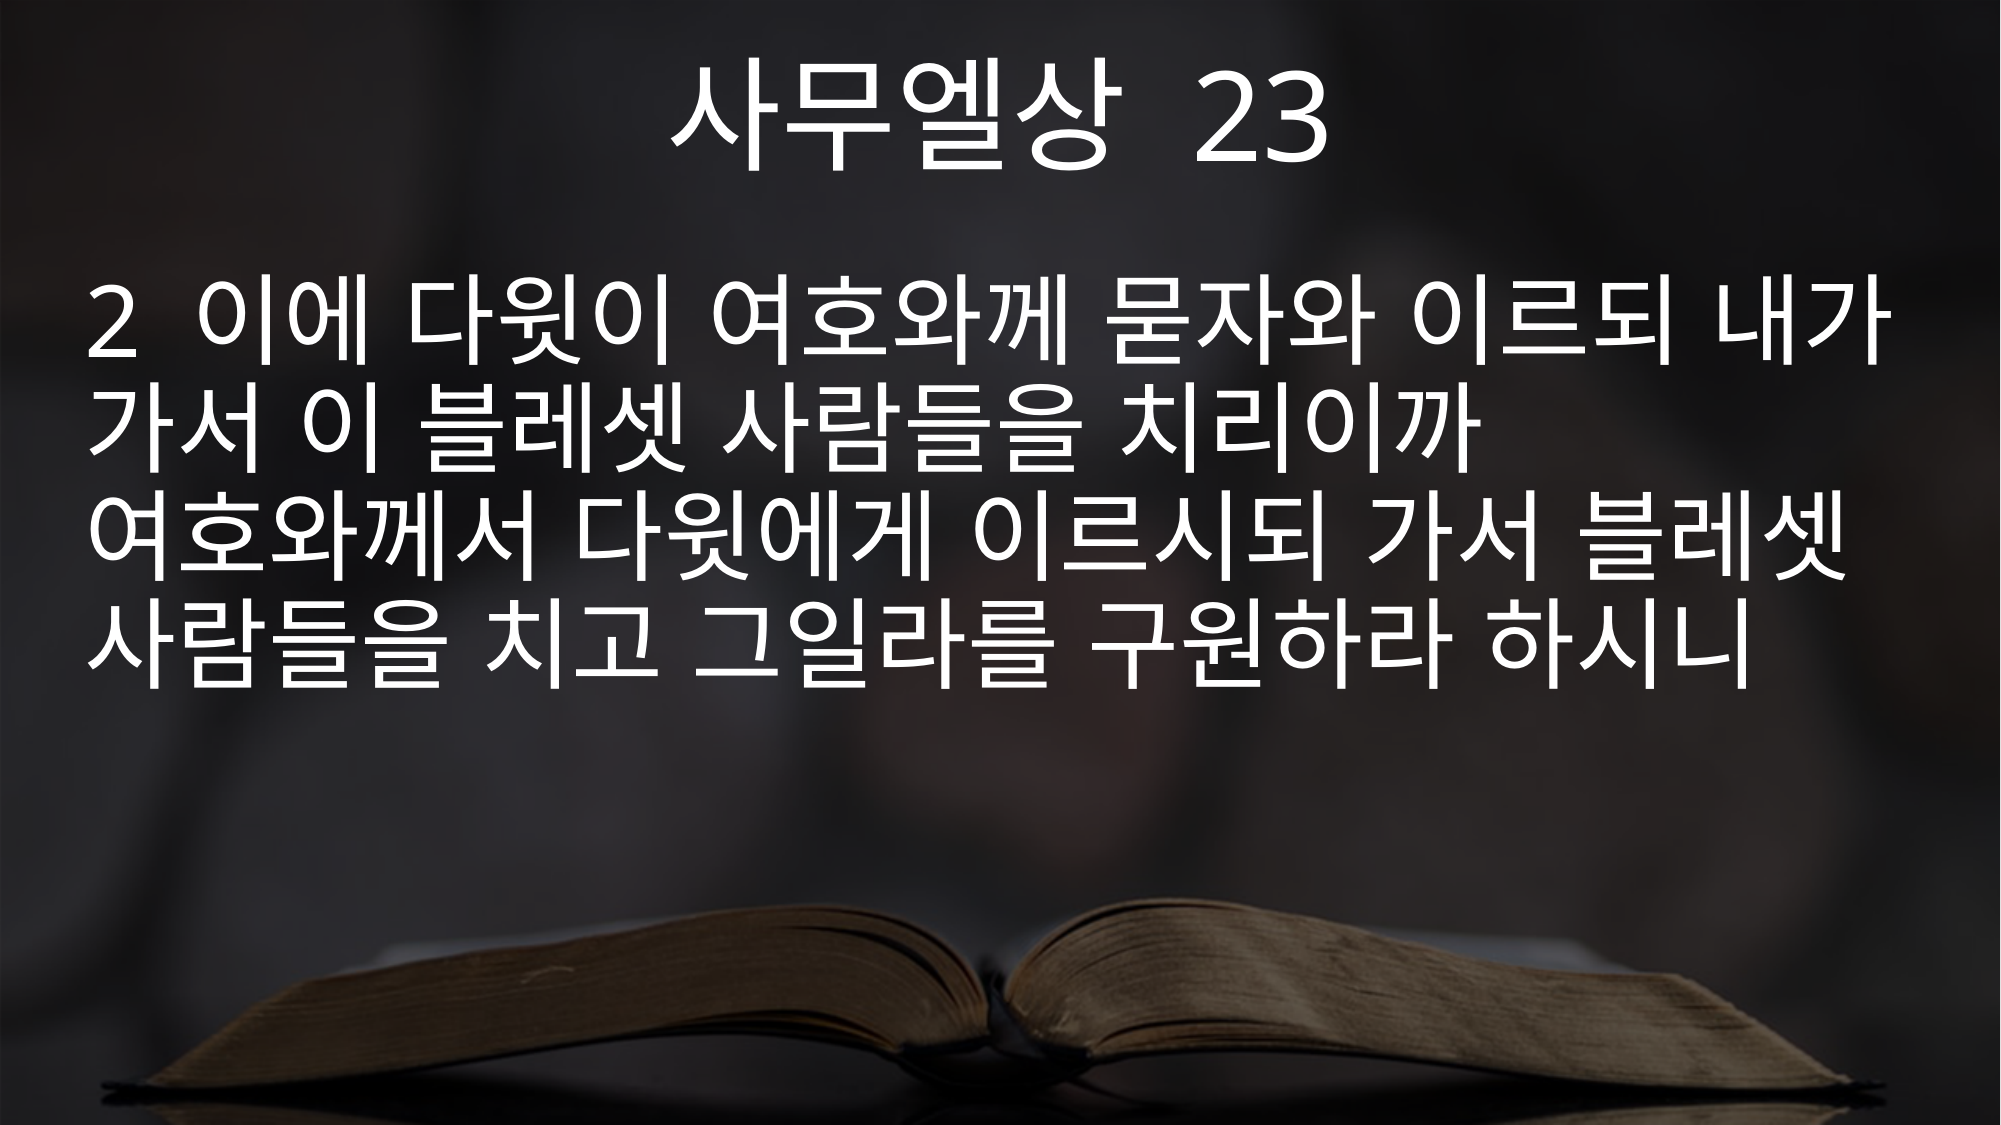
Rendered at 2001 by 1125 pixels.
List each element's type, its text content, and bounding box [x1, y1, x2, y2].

picture [0, 0, 2001, 1125]
list 2 이에 다윗이 여호와께 묻자와 이르되 내가 가서 이 블레셋 사람들을 치리이까 여호와께서 다윗에게 이르시되 가서 블레셋 사람들을 치고 그일라를 구원하라 하시니 [69, 263, 1953, 423]
footer 사무엘상 23 [0, 32, 2000, 192]
